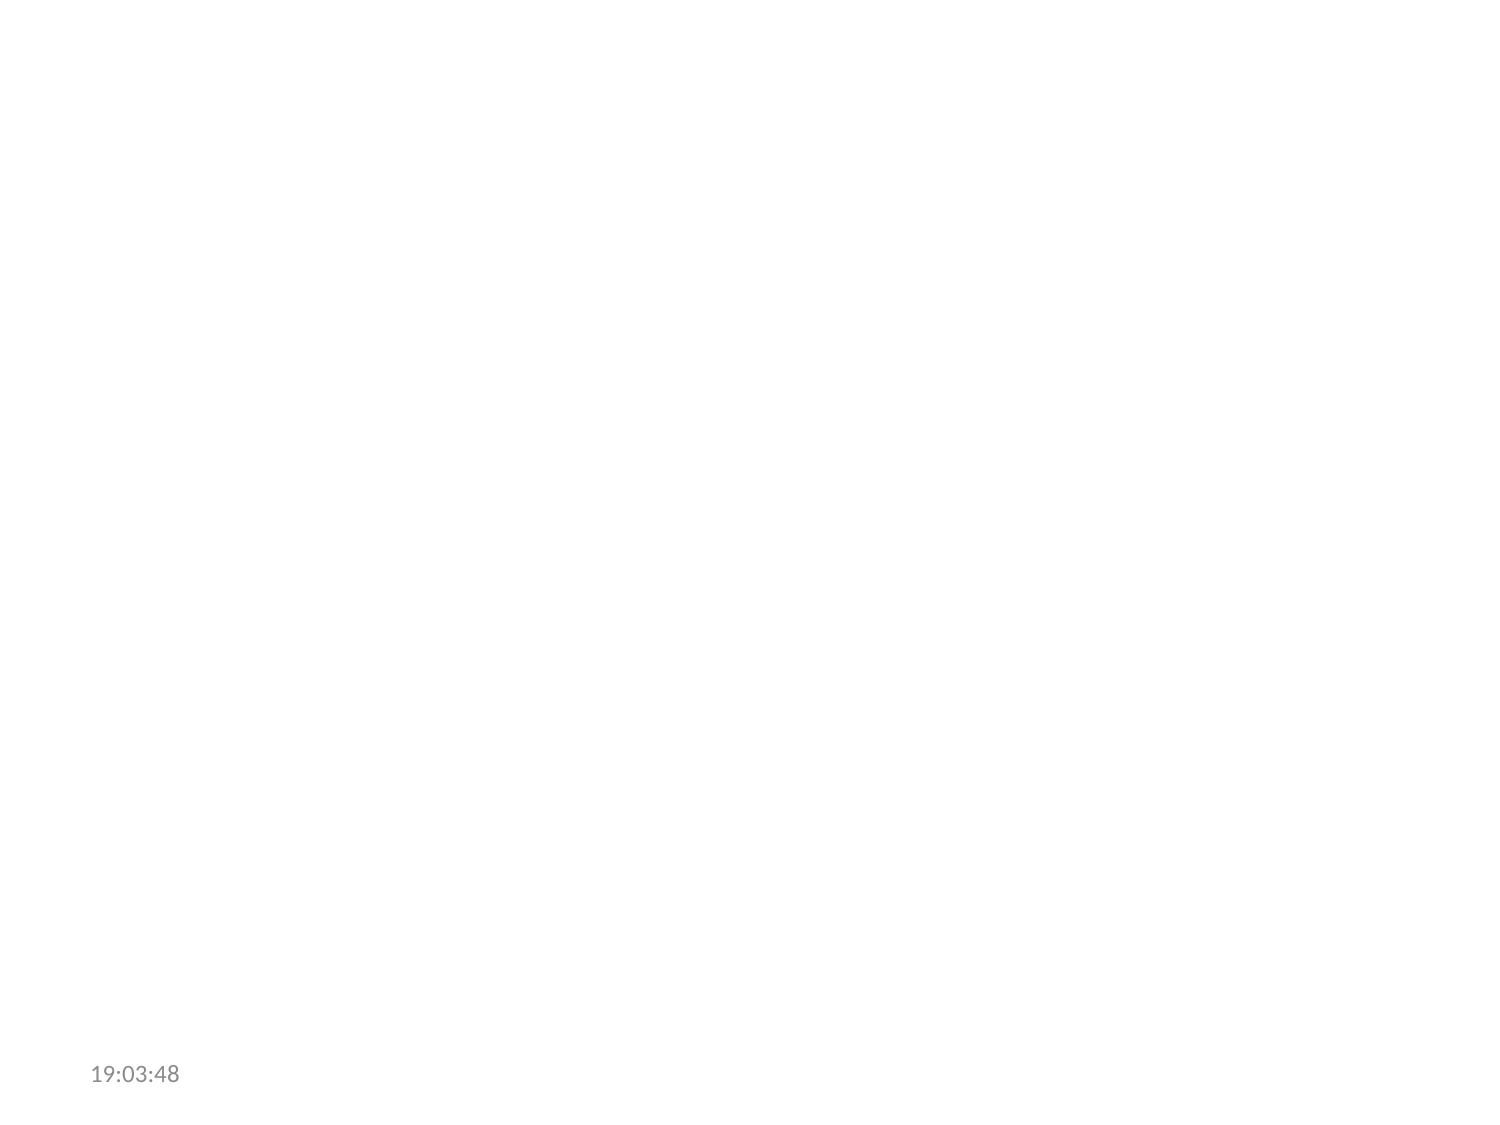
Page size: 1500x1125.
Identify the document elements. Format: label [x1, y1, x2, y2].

slide_number [75, 1042, 425, 1103]
